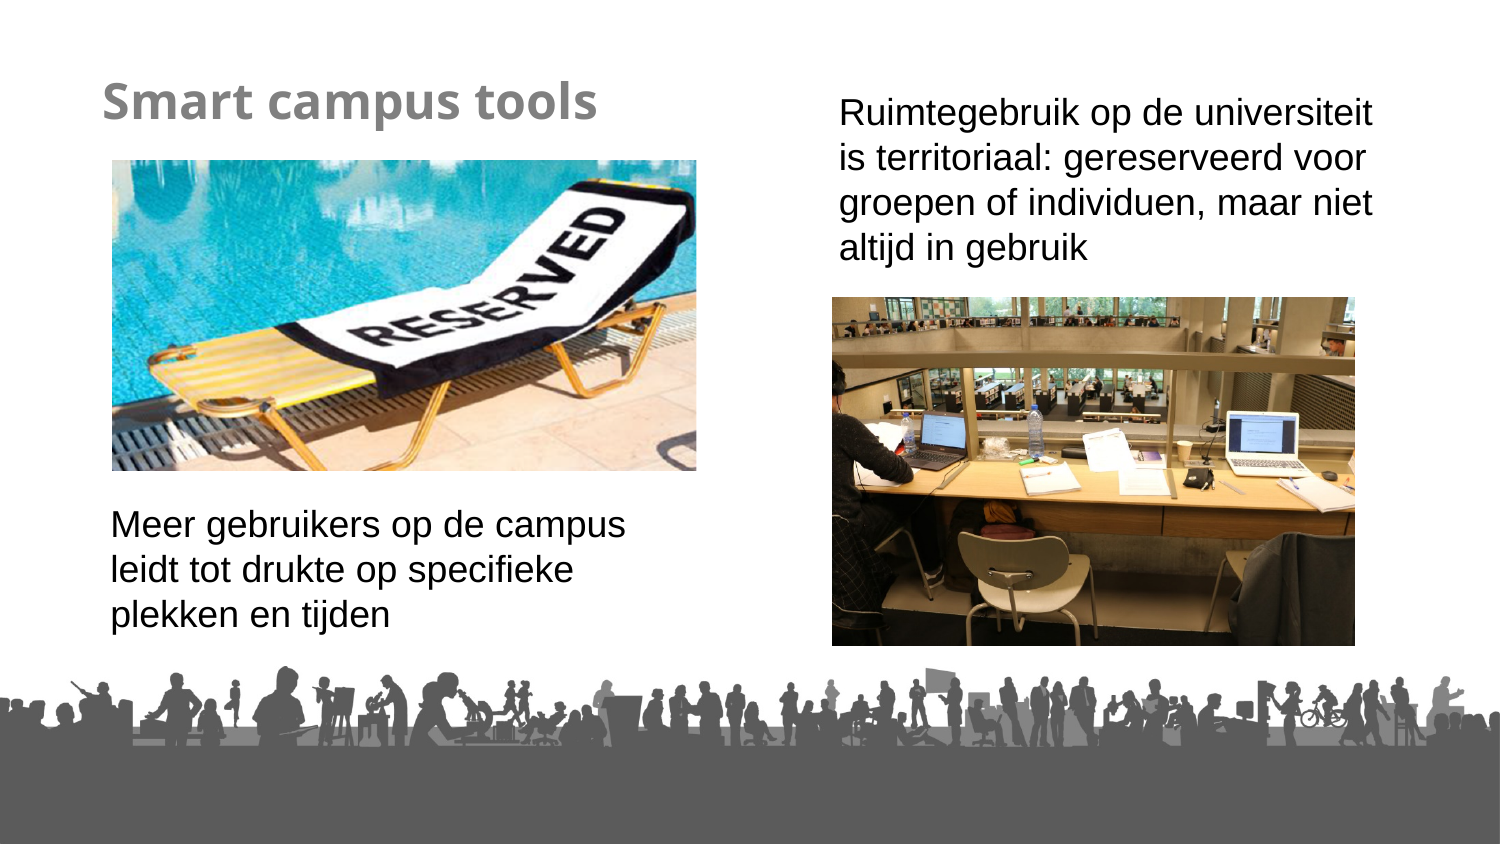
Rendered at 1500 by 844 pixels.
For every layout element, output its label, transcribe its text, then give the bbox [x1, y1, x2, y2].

text_box Ruimtegebruik op de universiteit is territoriaal: gereserveerd voor groepen of individuen, maar niet altijd in gebruik [823, 80, 1425, 276]
picture [111, 160, 697, 471]
text_box Meer gebruikers op de campus leidt tot drukte op specifieke plekken en tijden [95, 492, 697, 643]
picture [832, 297, 1355, 646]
text_box [74, 33, 1425, 175]
text_box Smart campus tools [88, 62, 1447, 137]
picture [0, 665, 1500, 844]
